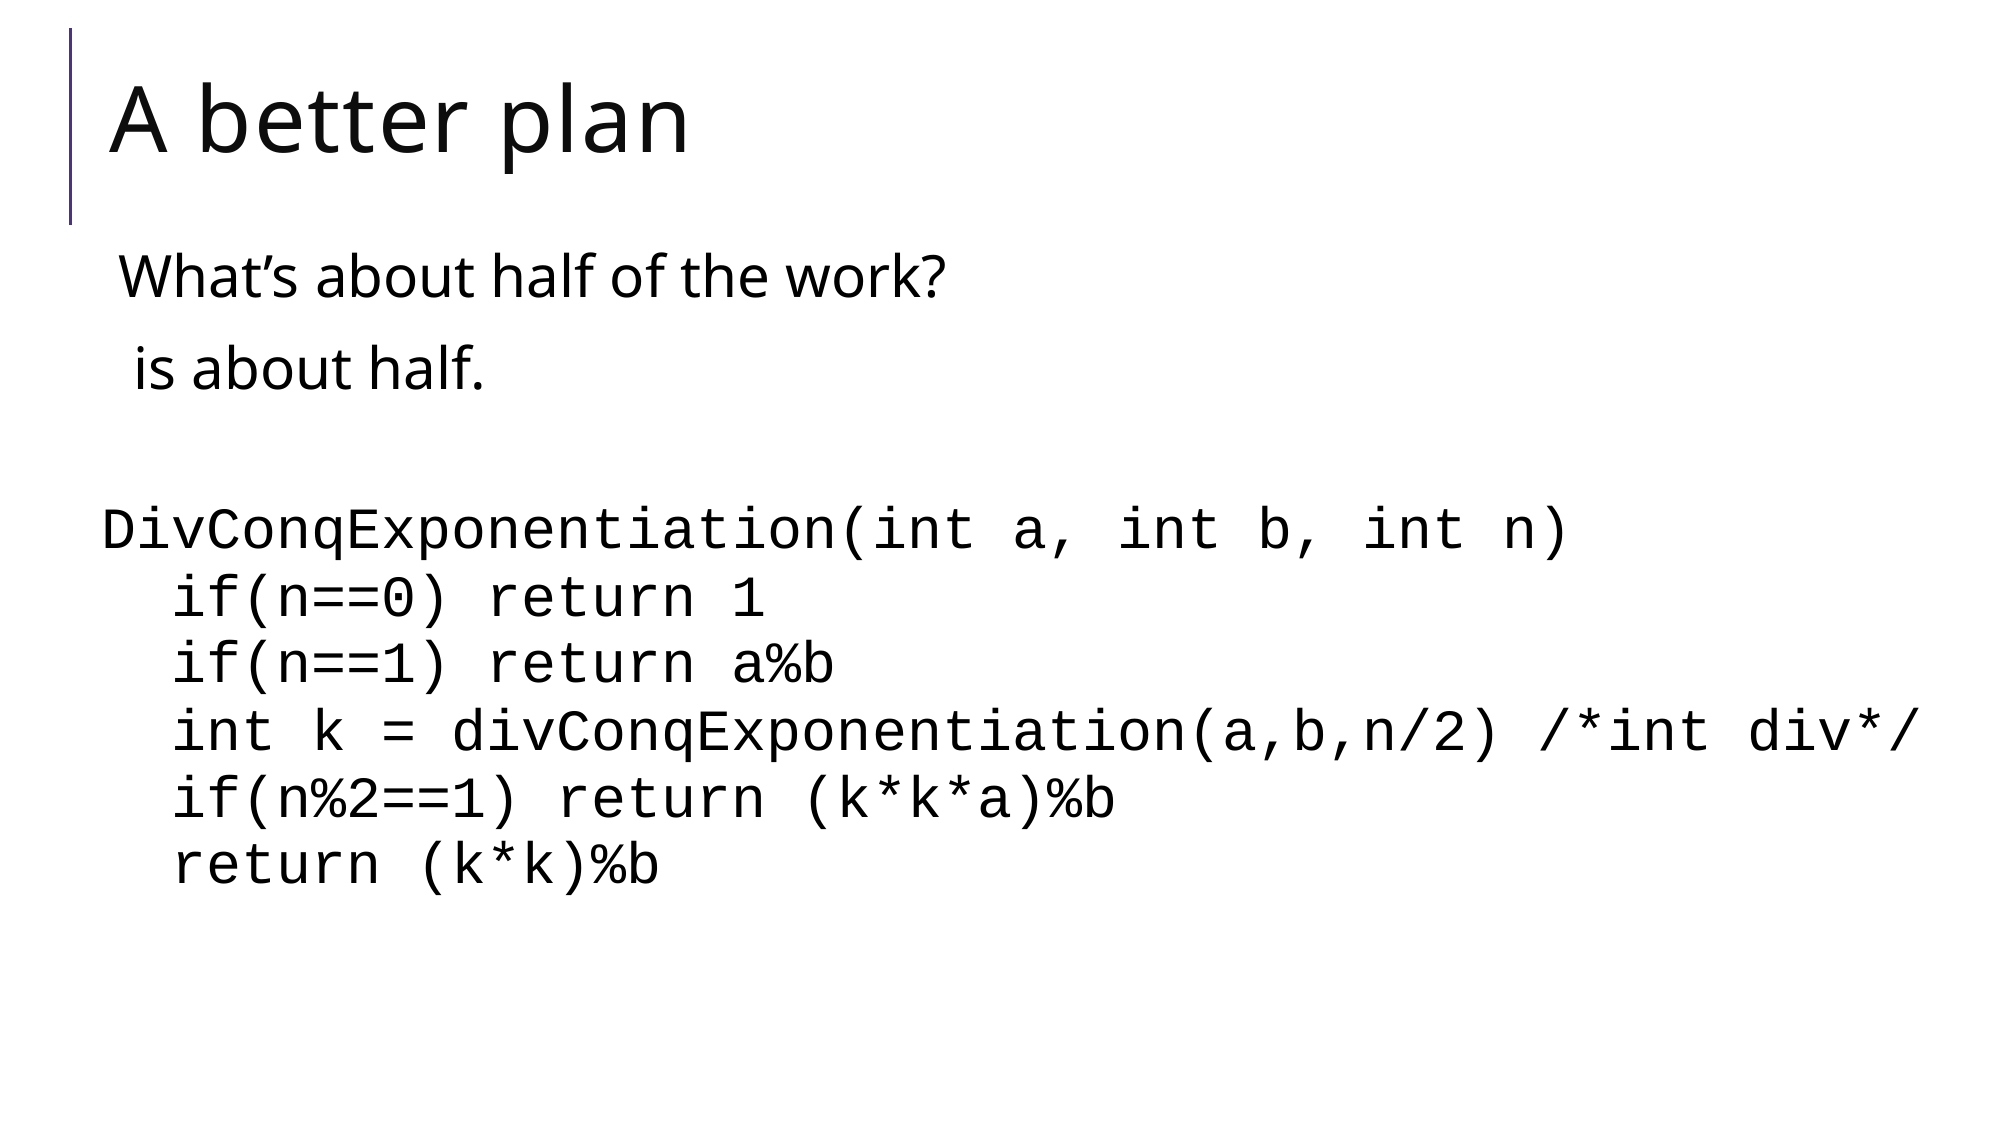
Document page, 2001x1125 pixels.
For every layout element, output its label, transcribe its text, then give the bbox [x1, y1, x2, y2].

title A better plan [94, 43, 1930, 210]
